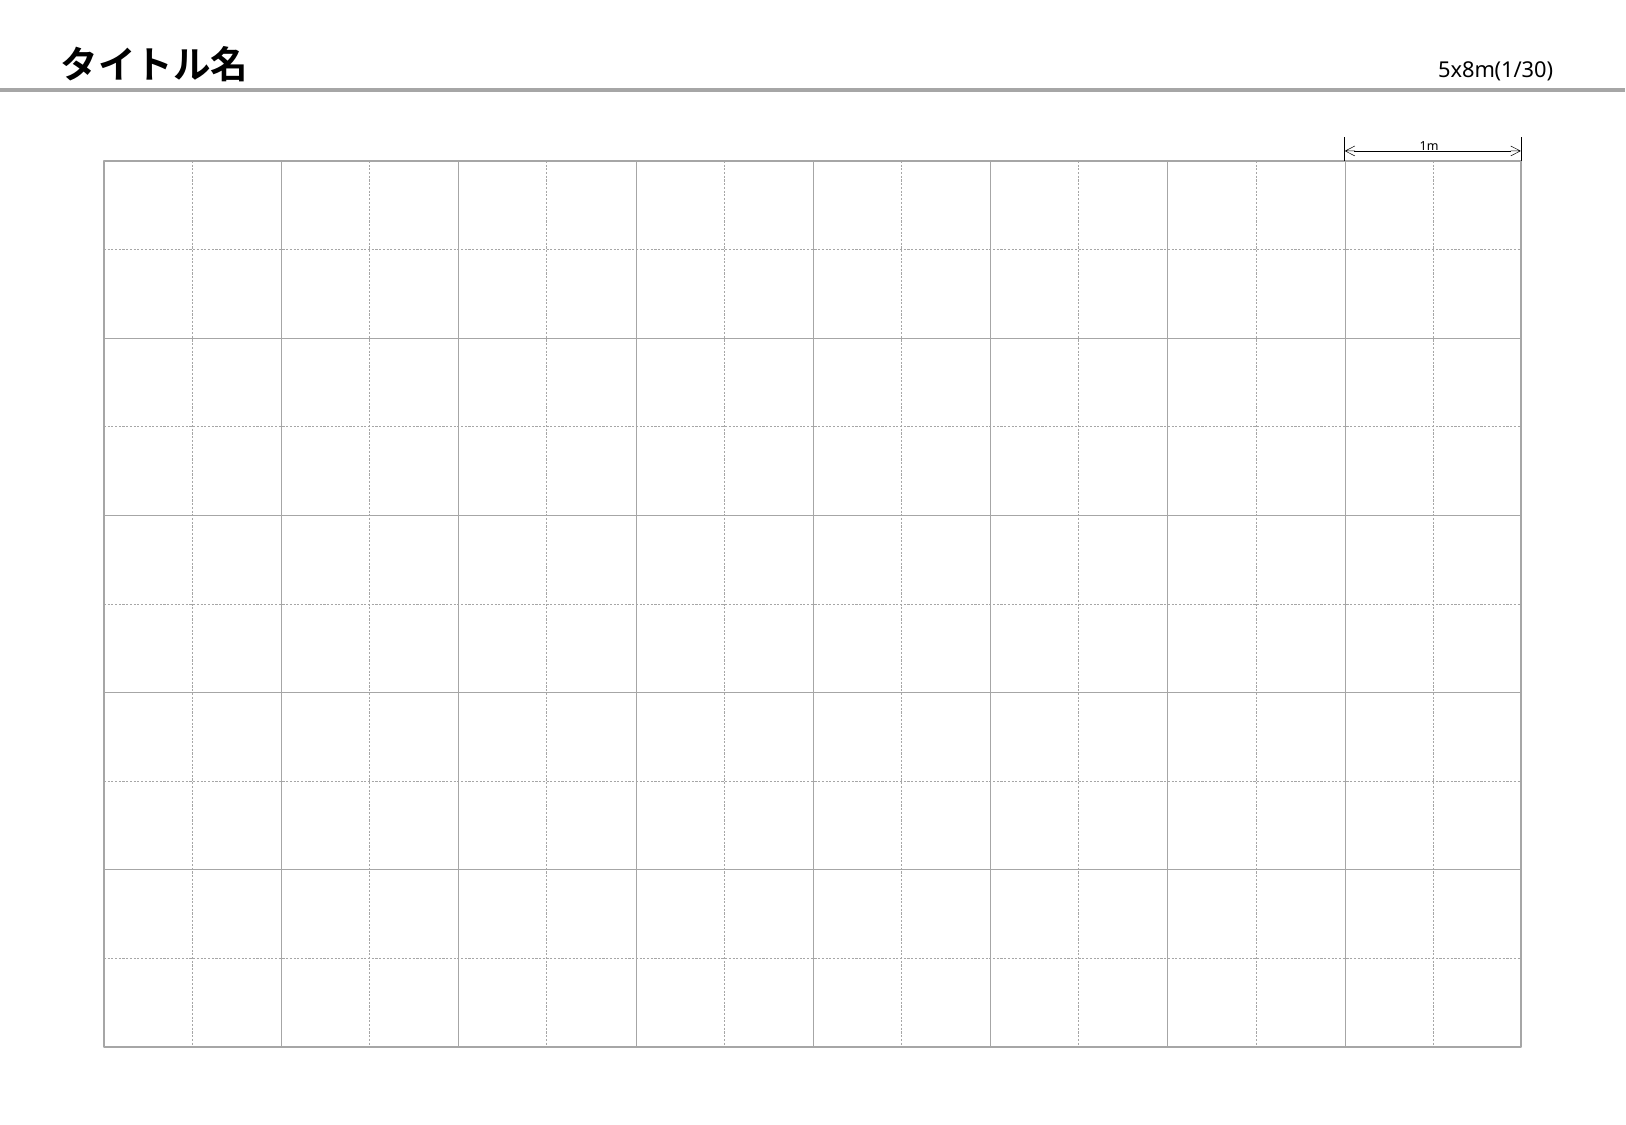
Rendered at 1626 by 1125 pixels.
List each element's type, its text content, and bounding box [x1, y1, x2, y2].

text_box タイトル名 [45, 33, 263, 88]
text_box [1344, 130, 1522, 162]
text_box 5x8m(1/30) [1423, 48, 1569, 88]
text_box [103, 160, 1522, 1047]
